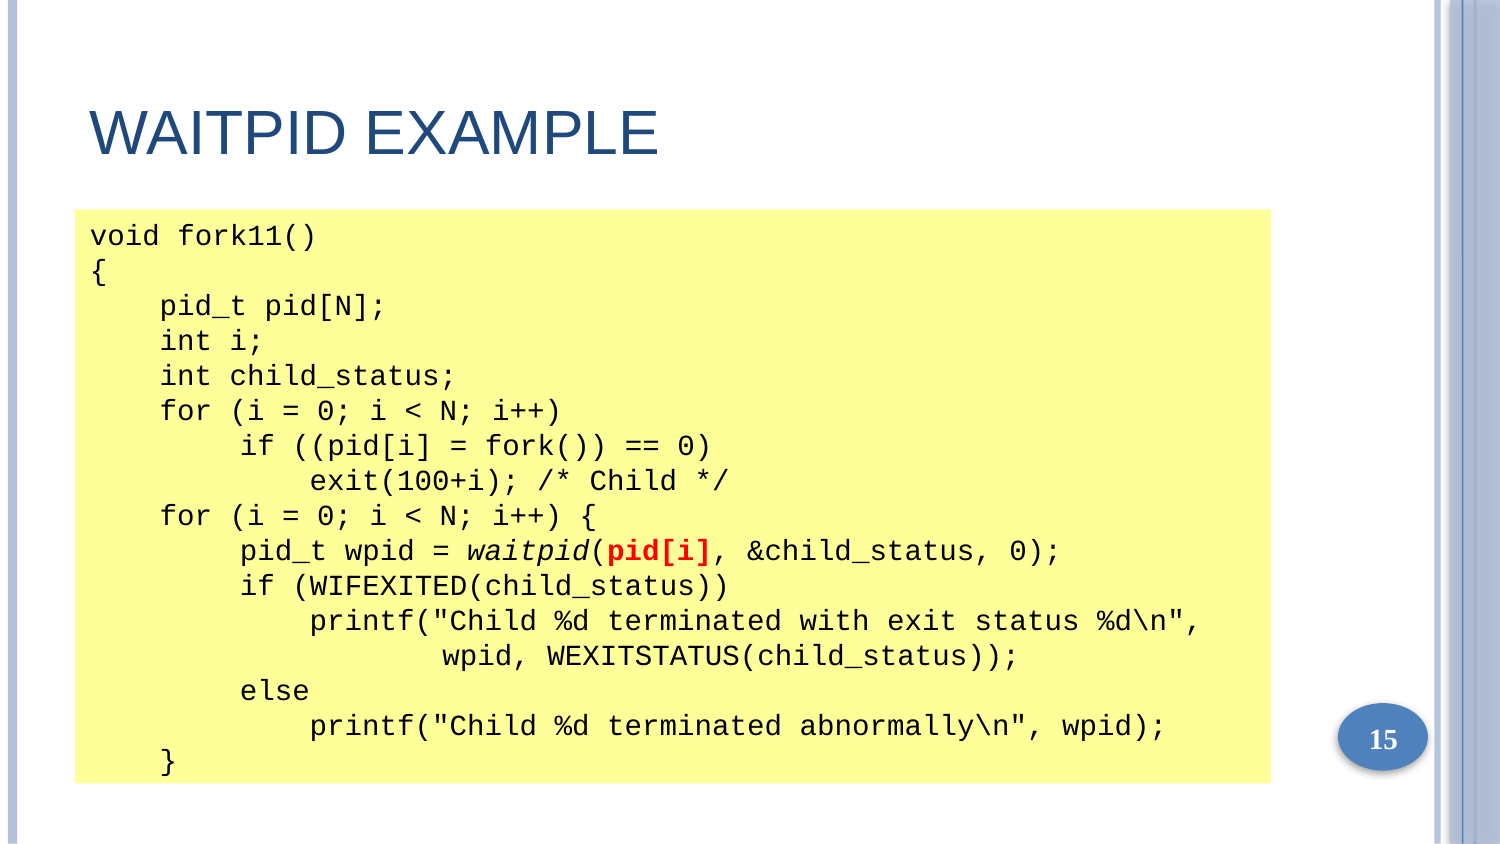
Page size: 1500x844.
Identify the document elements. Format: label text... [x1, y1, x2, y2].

title WAITPID EXAMPLE [75, 33, 1300, 175]
text_box void fork11() { pid_t pid[N]; int i; int child_status; for (i = 0; i < N; i++) if ((pid[i] = fork()) == 0) exit(100+i); /* Child */ for (i = 0; i < N; i++) { pid_t wpid = waitpid(pid[i], &child_status, 0); if (WIFEXITED(child_status)) printf("Child %d terminated with exit status %d\n", wpid, WEXITSTATUS(child_status)); else printf("Child %d terminated abnormally\n", wpid); } [74, 209, 1271, 784]
slide_number 15 [1333, 705, 1434, 770]
